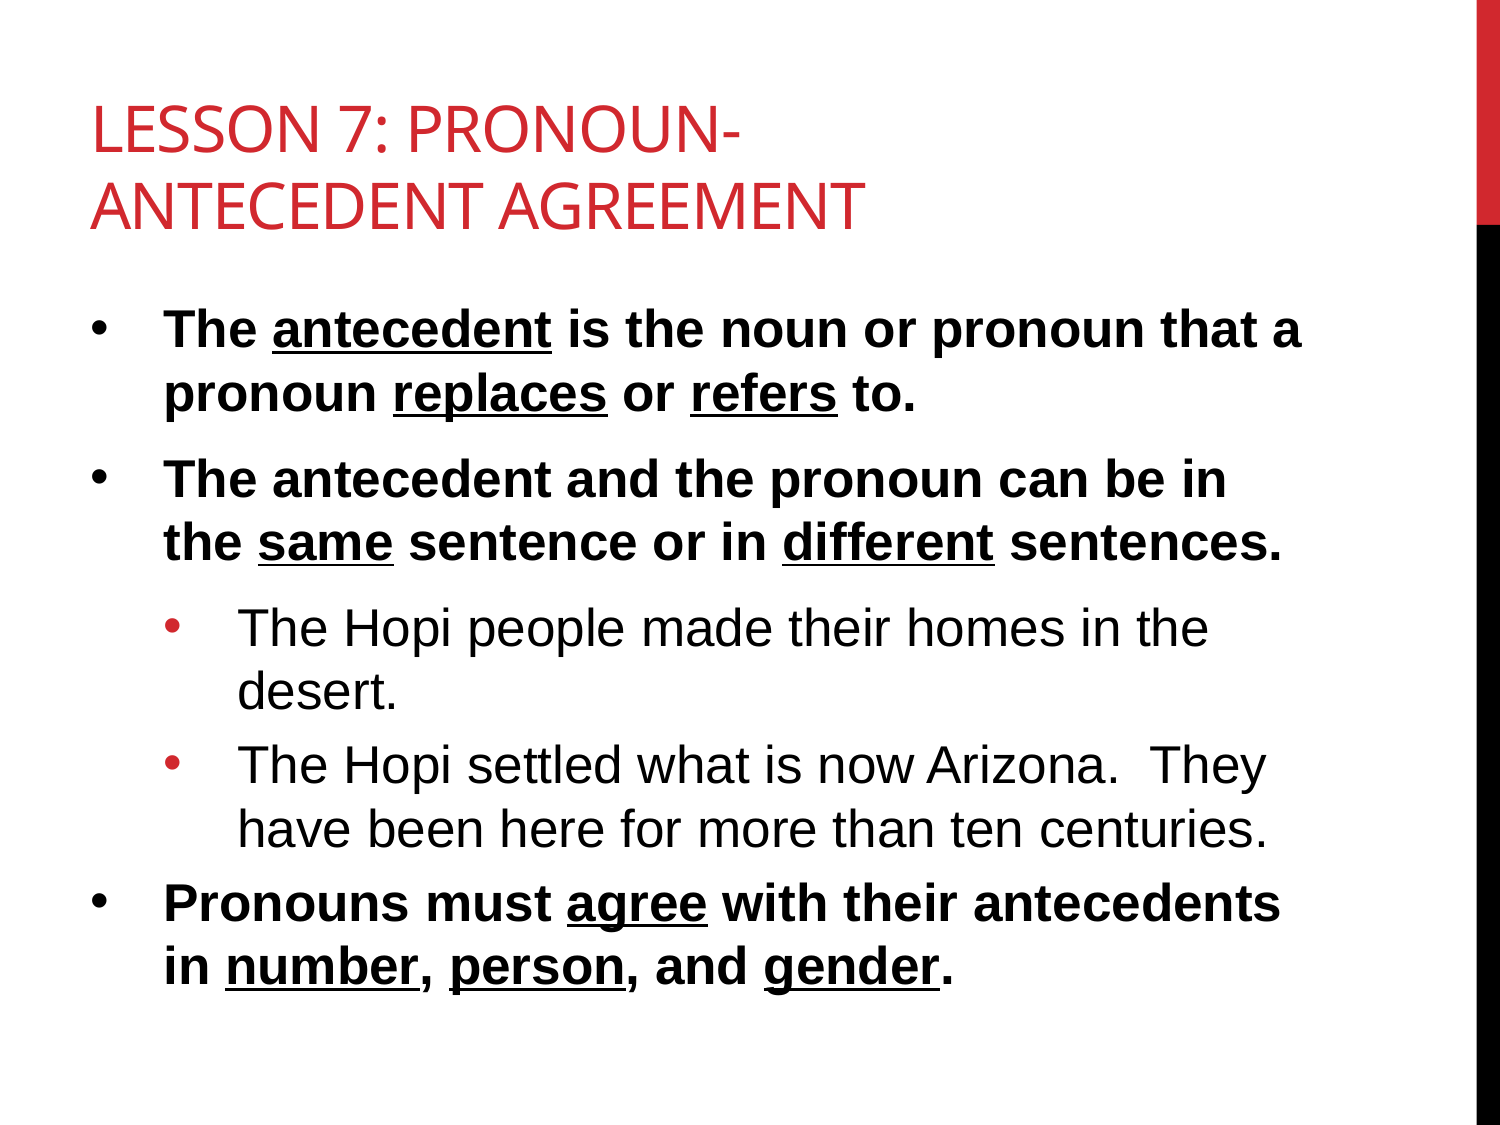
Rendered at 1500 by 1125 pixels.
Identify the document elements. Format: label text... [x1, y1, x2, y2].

title Lesson 7: Pronoun-Antecedent Agreement [75, 25, 1025, 250]
list The antecedent is the noun or pronoun that a pronoun replaces or refers to. The antecedent and the pronoun can be in the same sentence or in different sentences. The Hopi people made their homes in the desert. The Hopi settled what is now Arizona. They have been here for more than ten centuries. Pronouns must agree with their antecedents in number, person, and gender. [75, 287, 1325, 1005]
